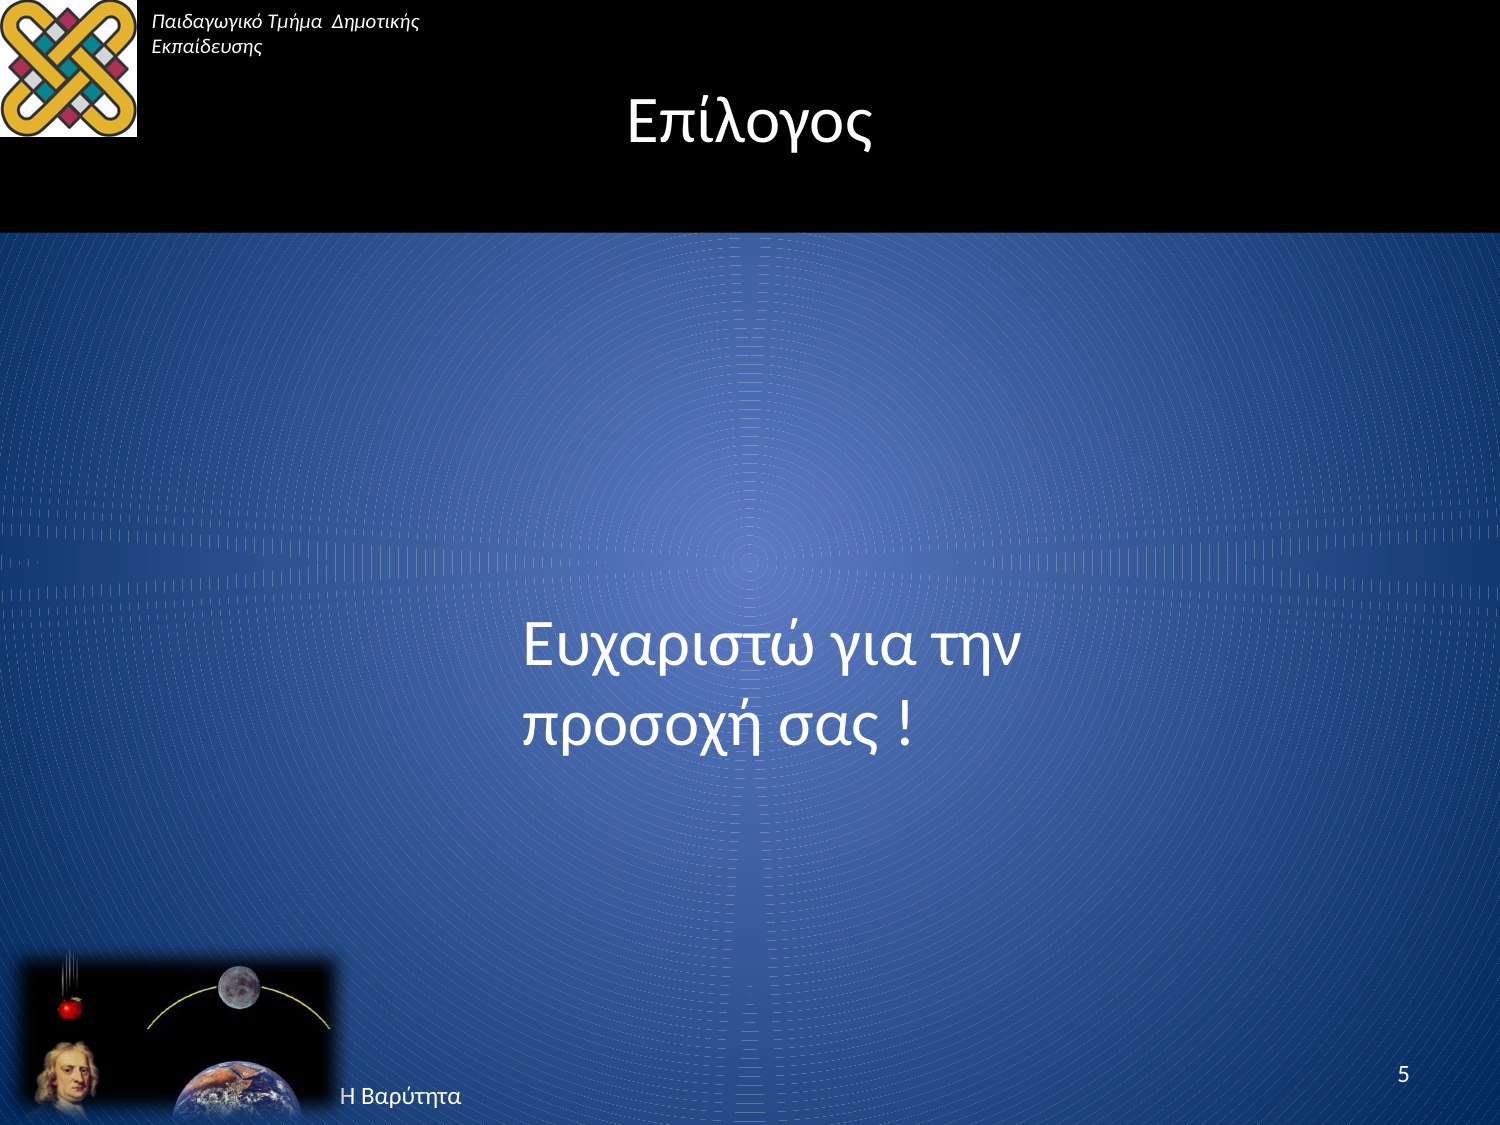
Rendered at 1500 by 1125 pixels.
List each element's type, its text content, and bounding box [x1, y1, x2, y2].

text_box Παιδαγωγικό Τμήμα Δημοτικής Εκπαίδευσης [139, 0, 470, 65]
list Eυχαριστώ για την προσοχή σας ! [507, 591, 1164, 894]
picture [0, 0, 138, 138]
slide_number 5 [1074, 1042, 1425, 1103]
slide_number Η Βαρύτητα [357, 1065, 675, 1125]
title Επίλογος [0, 0, 1500, 233]
picture [0, 940, 354, 1125]
